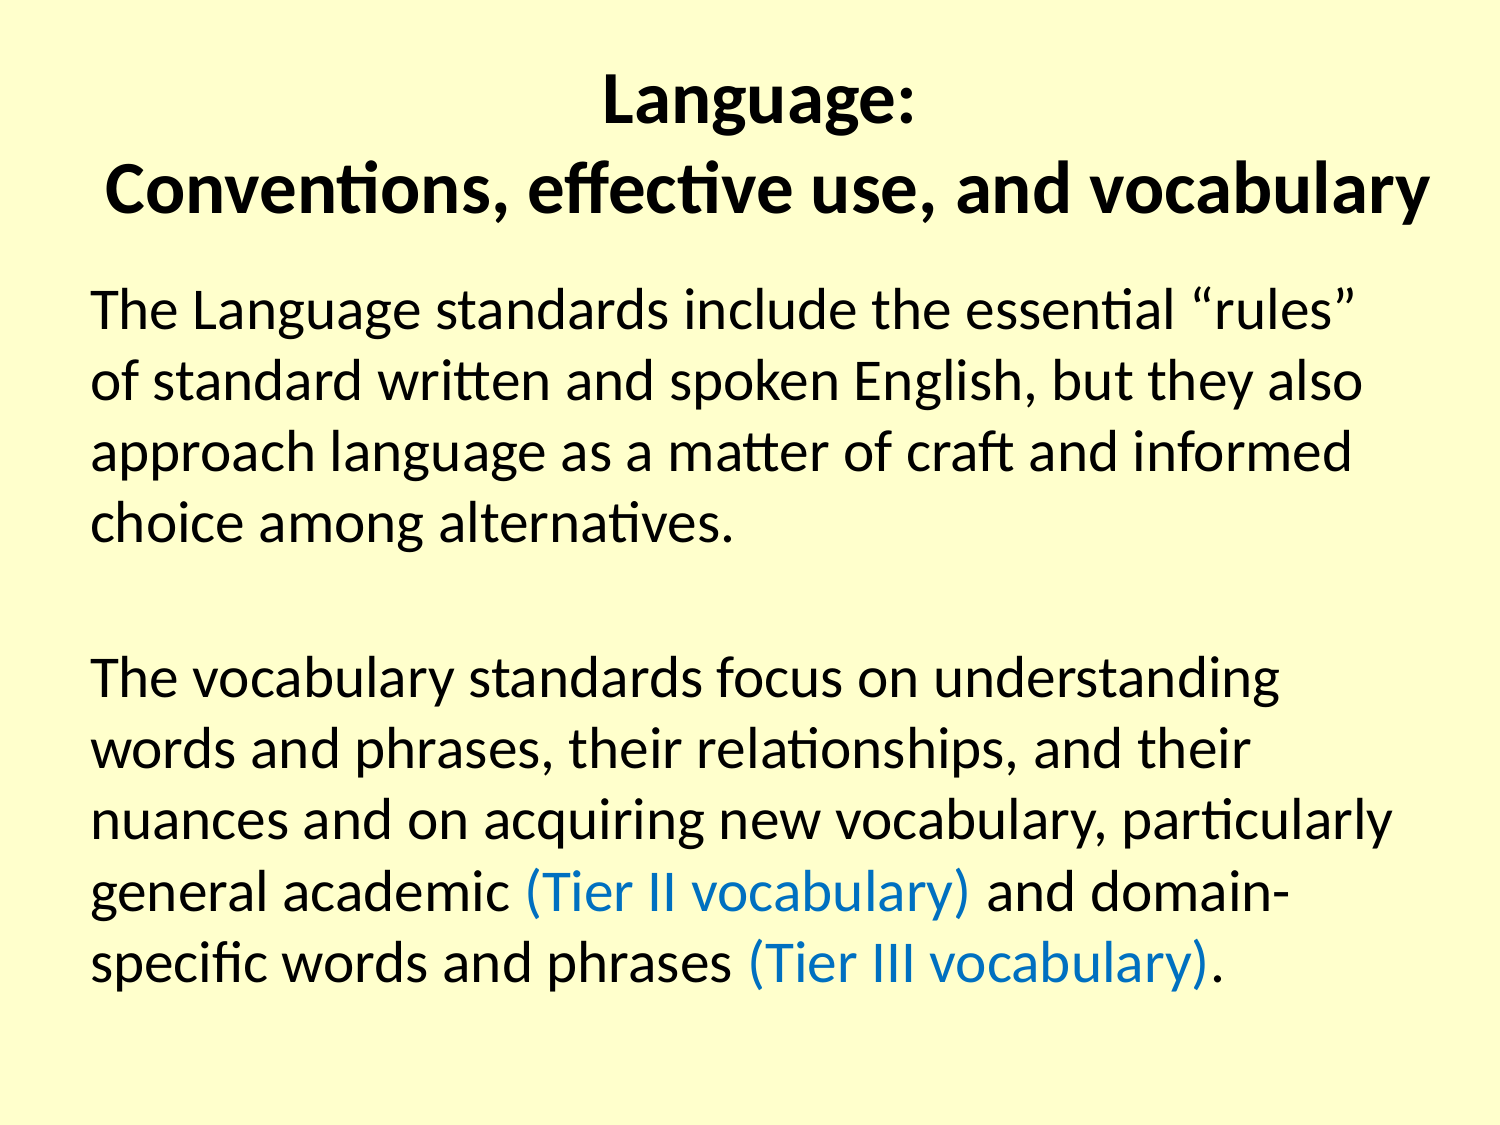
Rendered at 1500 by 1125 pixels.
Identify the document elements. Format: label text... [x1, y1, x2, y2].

list The Language standards include the essential “rules” of standard written and spoken English, but they also approach language as a matter of craft and informed choice among alternatives. The vocabulary standards focus on understanding words and phrases, their relationships, and their nuances and on acquiring new vocabulary, particularly general academic (Tier II vocabulary) and domain-specific words and phrases (Tier III vocabulary). [75, 262, 1425, 1005]
title Language: Conventions, effective use, and vocabulary [75, 45, 1463, 233]
